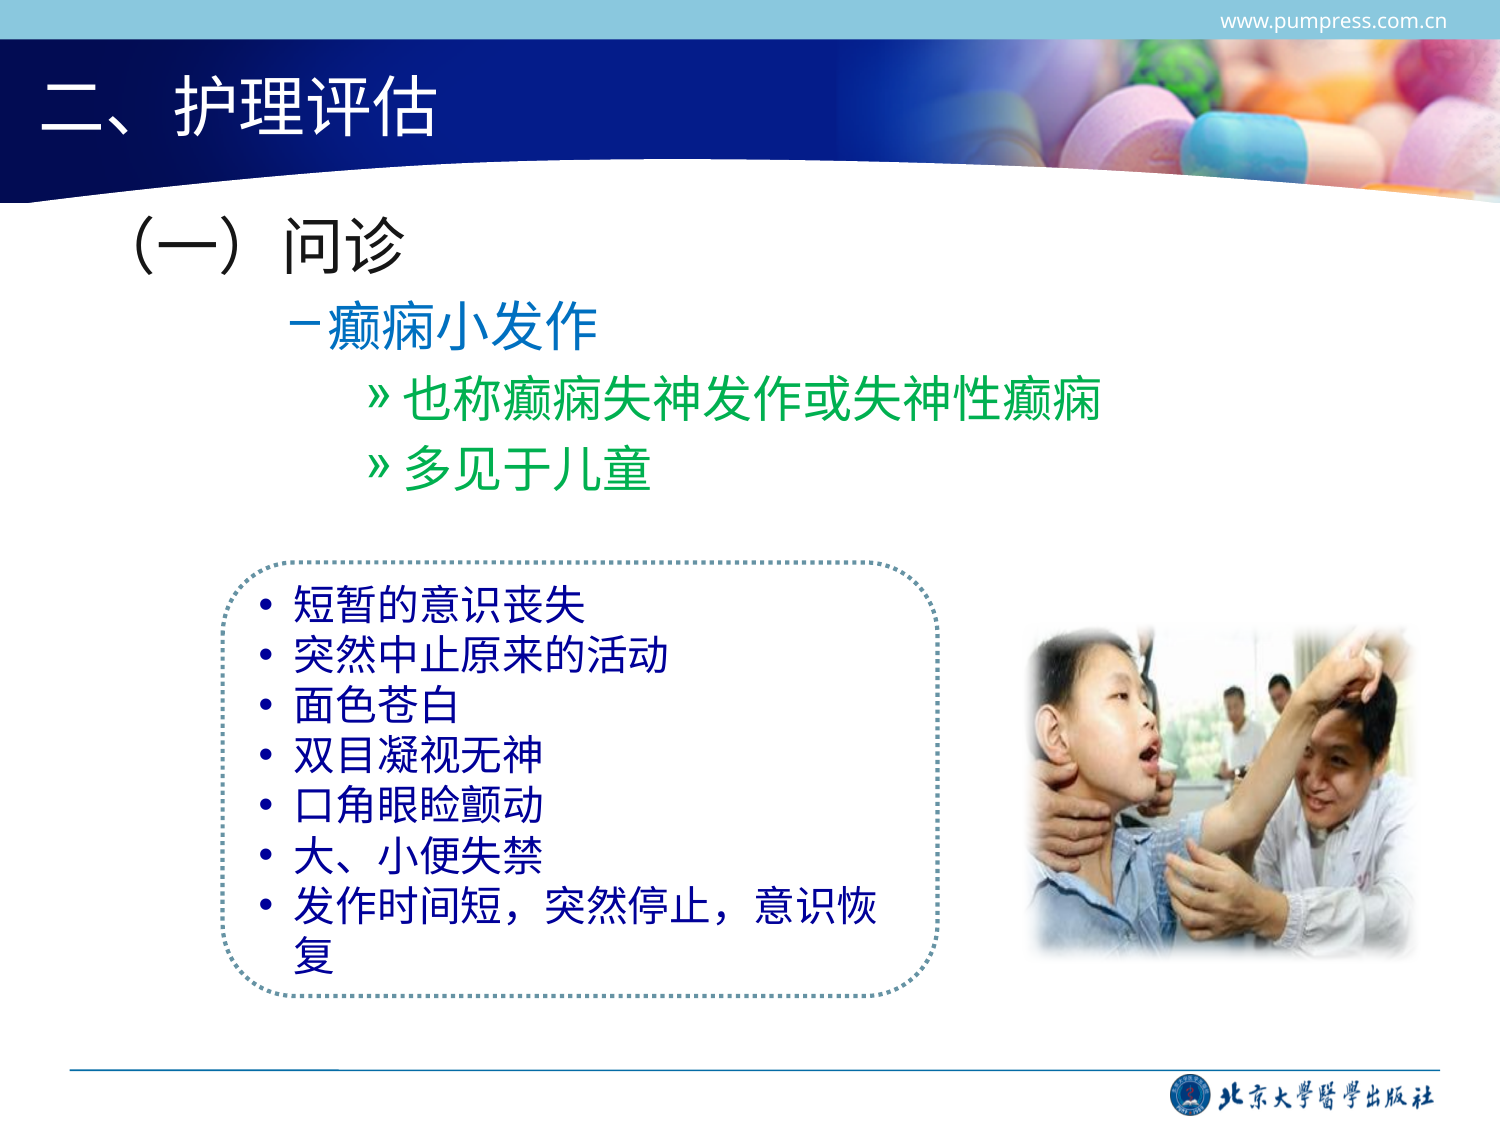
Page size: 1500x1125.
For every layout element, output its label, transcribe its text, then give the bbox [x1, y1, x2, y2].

picture [0, 40, 1500, 203]
picture [1170, 1074, 1436, 1118]
list （一）问诊 癫痫小发作 也称癫痫失神发作或失神性癫痫 多见于儿童 [49, 198, 1463, 1026]
slide_number www.pumpress.com.cn [1024, 0, 1463, 38]
title 二、护理评估 [23, 58, 1349, 152]
text_box 短暂的意识丧失 突然中止原来的活动 面色苍白 双目凝视无神 口角眼睑颤动 大、小便失禁 发作时间短，突然停止，意识恢复 [220, 560, 940, 999]
picture [1021, 620, 1422, 966]
